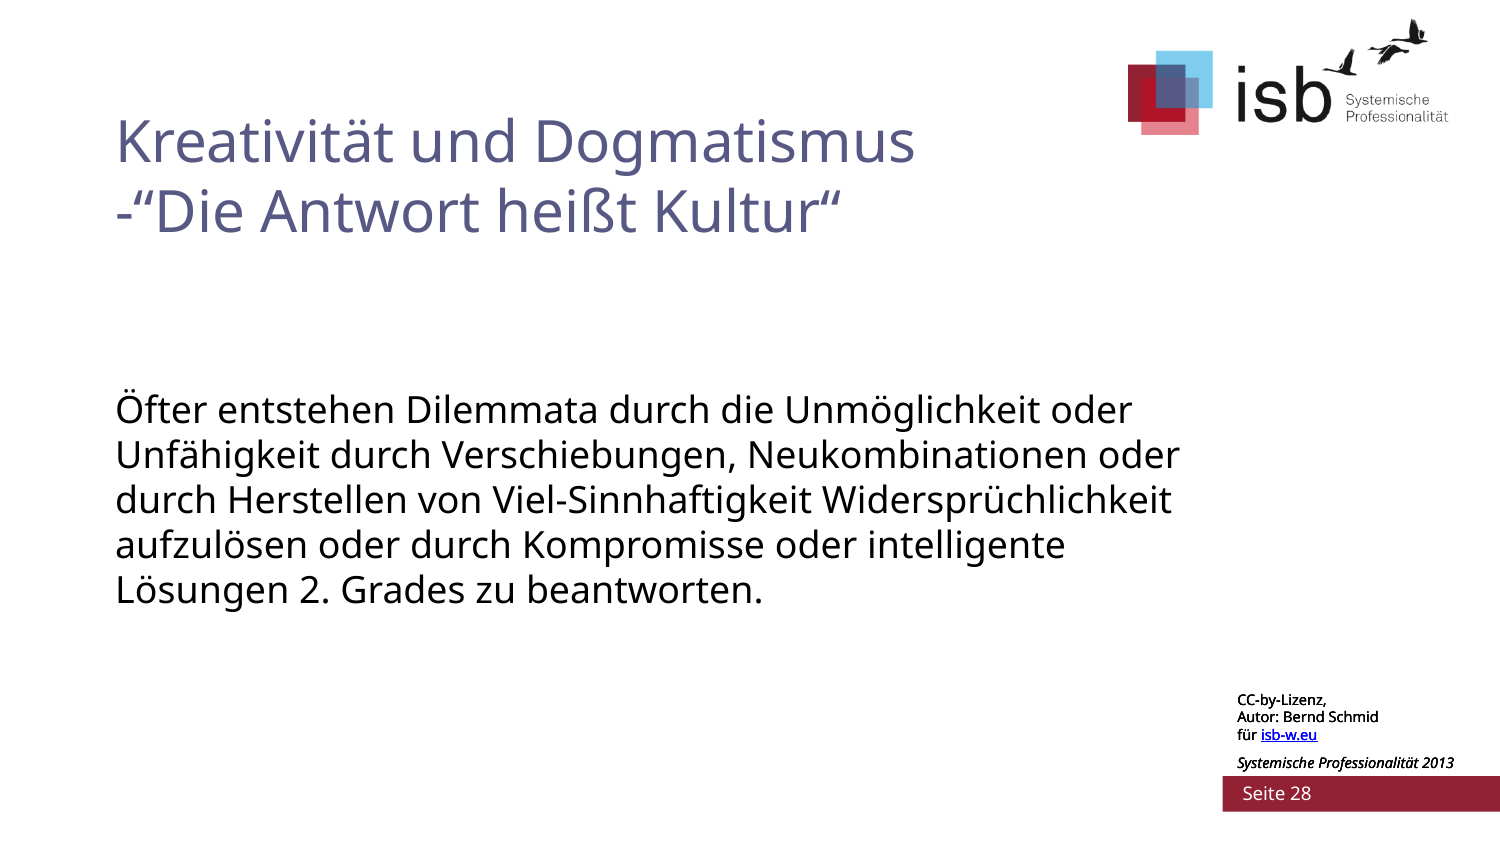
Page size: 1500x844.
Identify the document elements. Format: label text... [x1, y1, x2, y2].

title Kreativität und Dogmatismus -“Die Antwort heißt Kultur“ [100, 67, 1223, 185]
text_box CC-by-Lizenz, Autor: Bernd Schmid für isb-w.eu Systemische Professionalität 2013 [1222, 543, 1500, 844]
list Öfter entstehen Dilemmata durch die Unmöglichkeit oder Unfähigkeit durch Verschiebungen, Neukombinationen oder durch Herstellen von Viel-Sinnhaftigkeit Widersprüchlichkeit aufzulösen oder durch Kompromisse oder intelligente Lösungen 2. Grades zu beantworten. [100, 185, 1223, 812]
picture [1128, 14, 1461, 139]
